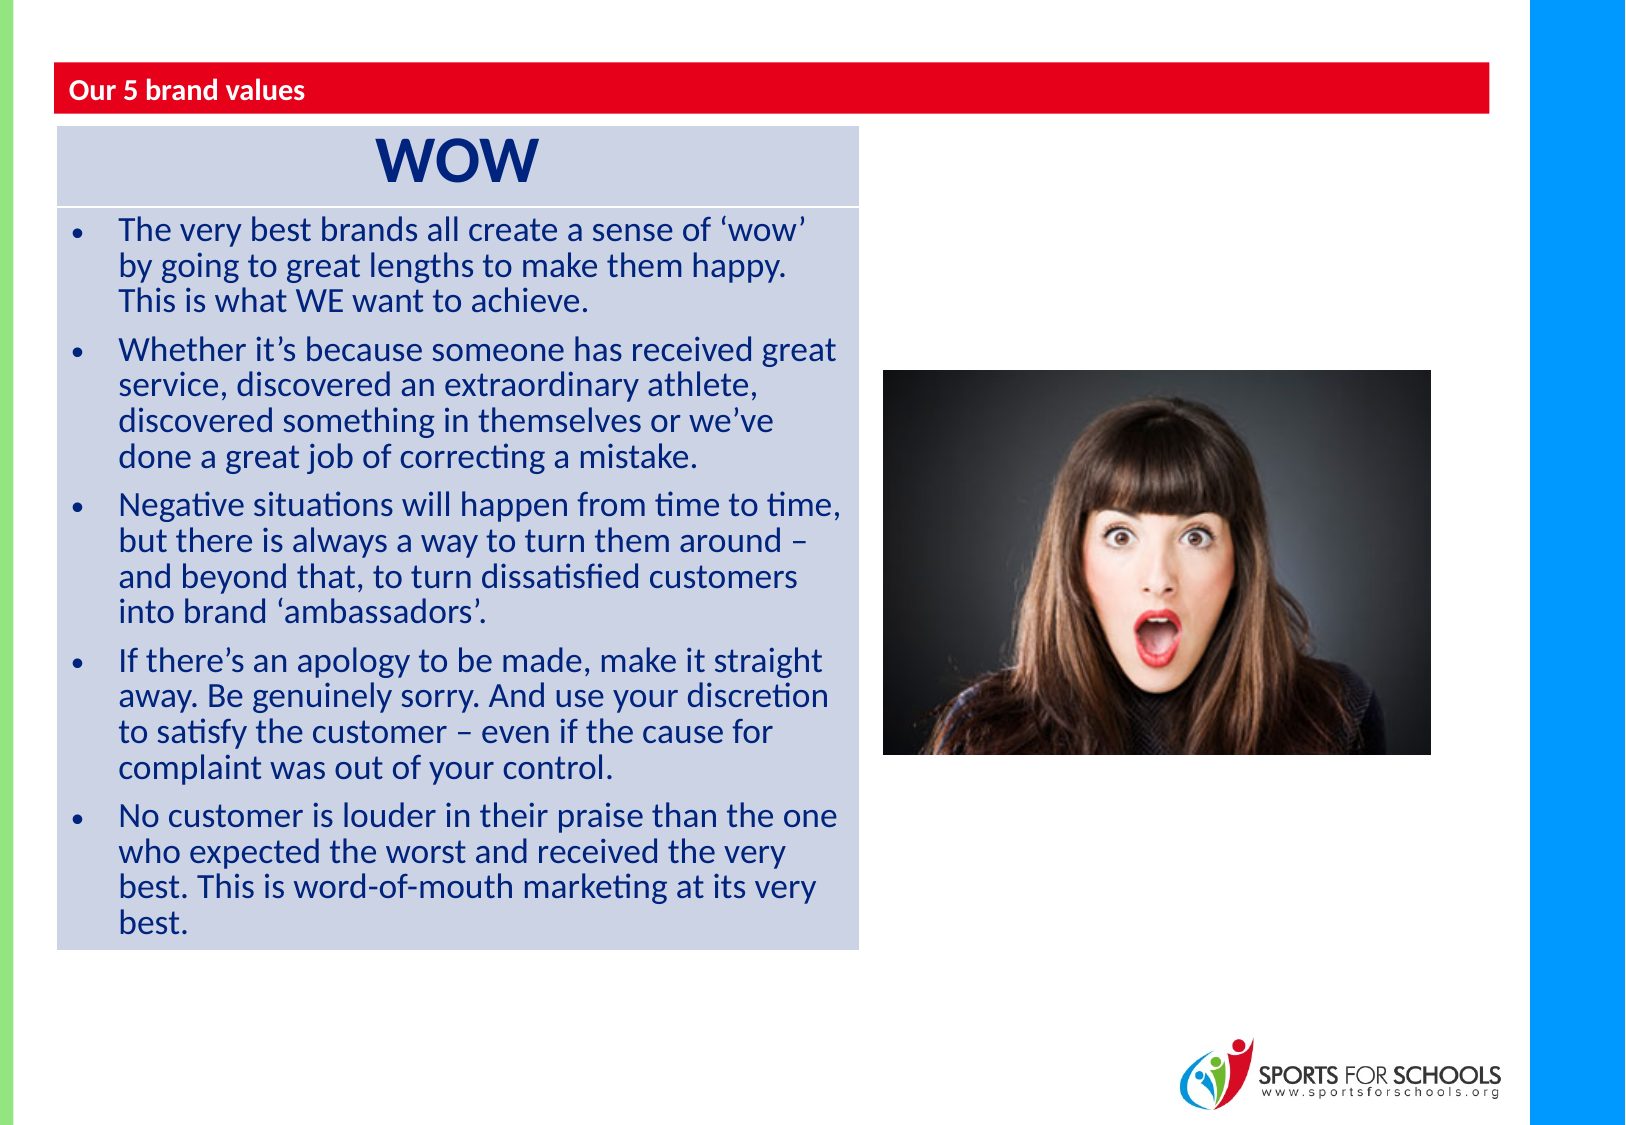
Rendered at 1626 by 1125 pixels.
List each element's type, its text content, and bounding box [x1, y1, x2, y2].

list Our 5 brand values [54, 62, 1490, 114]
table_header WOW [57, 126, 859, 206]
table_cell The very best brands all create a sense of ‘wow’ by going to great lengths to make them happy. This is what WE want to achieve. Whether it’s because someone has received great service, discovered an extraordinary athlete, discovered something in themselves or we’ve done a great job of correcting a mistake. Negative situations will happen from time to time, but there is always a way to turn them around – and beyond that, to turn dissatisfied customers into brand ‘ambassadors’. If there’s an apology to be made, make it straight away. Be genuinely sorry. And use your discretion to satisfy the customer – even if the cause for complaint was out of your control. No customer is louder in their praise than the one who expected the worst and received the very best. This is word-of-mouth marketing at its very best. [57, 208, 859, 950]
picture [1155, 1023, 1525, 1123]
picture [883, 370, 1431, 755]
